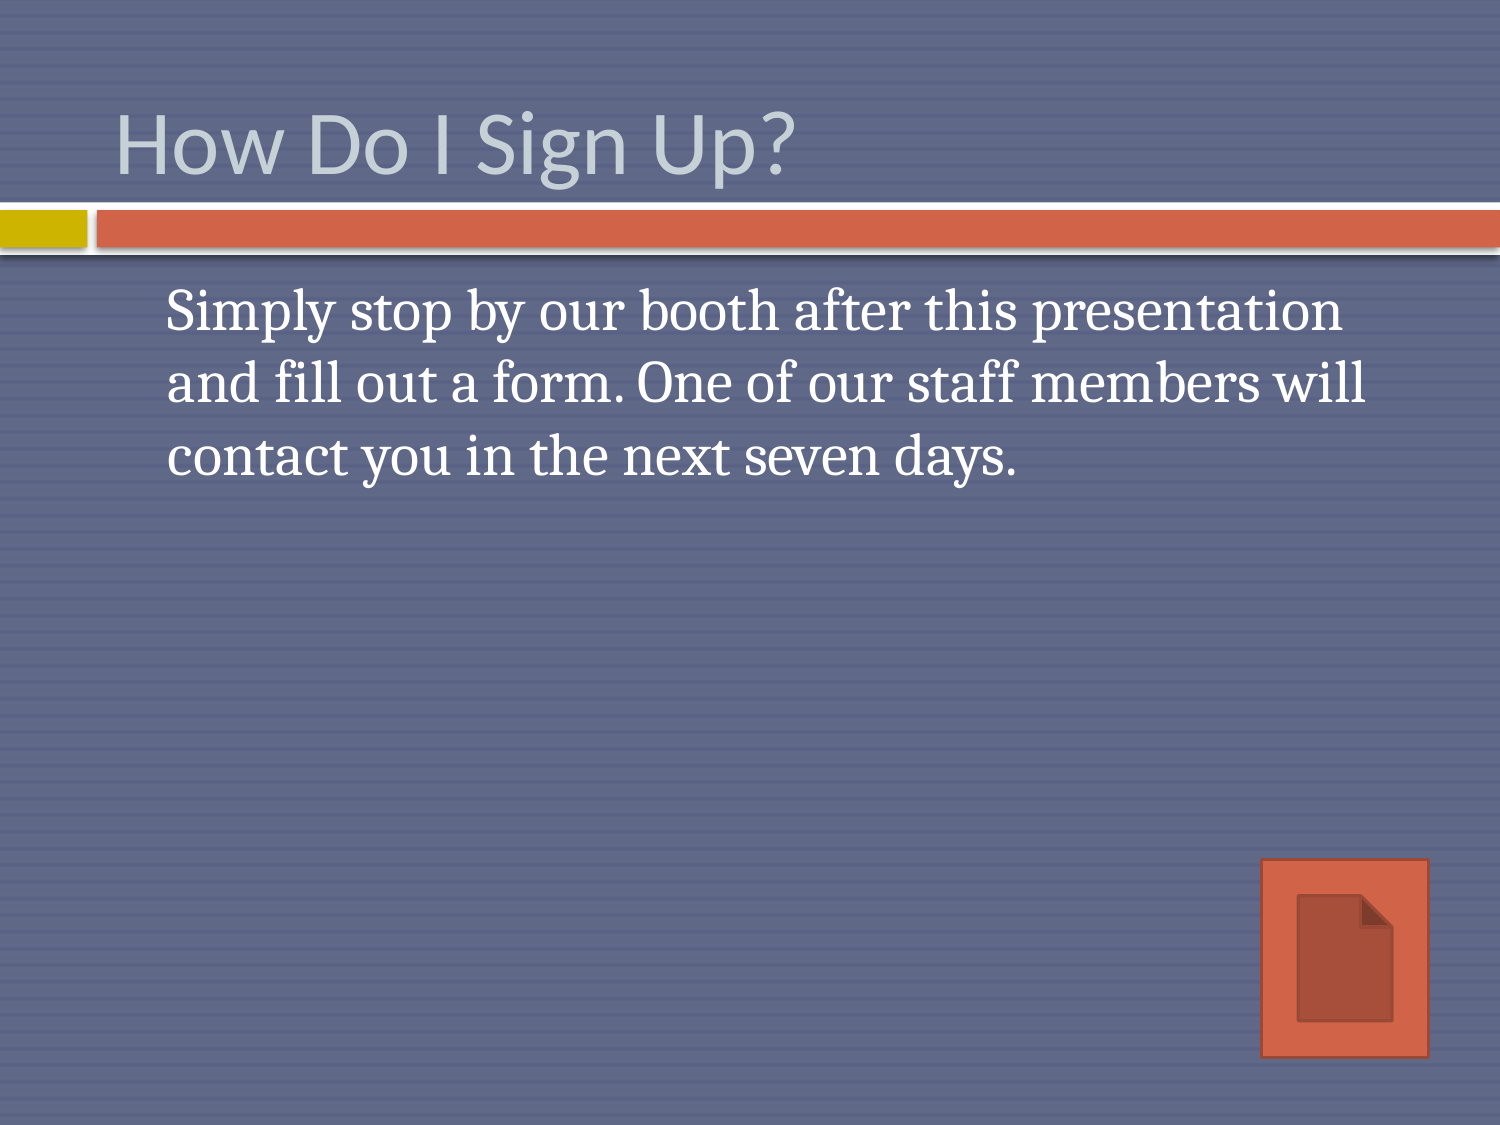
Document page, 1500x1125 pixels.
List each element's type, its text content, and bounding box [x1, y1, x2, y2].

title How Do I Sign Up? [99, 37, 1438, 200]
list Simply stop by our booth after this presentation and fill out a form. One of our staff members will contact you in the next seven days. [100, 262, 1438, 1005]
text_box [1260, 858, 1430, 1059]
